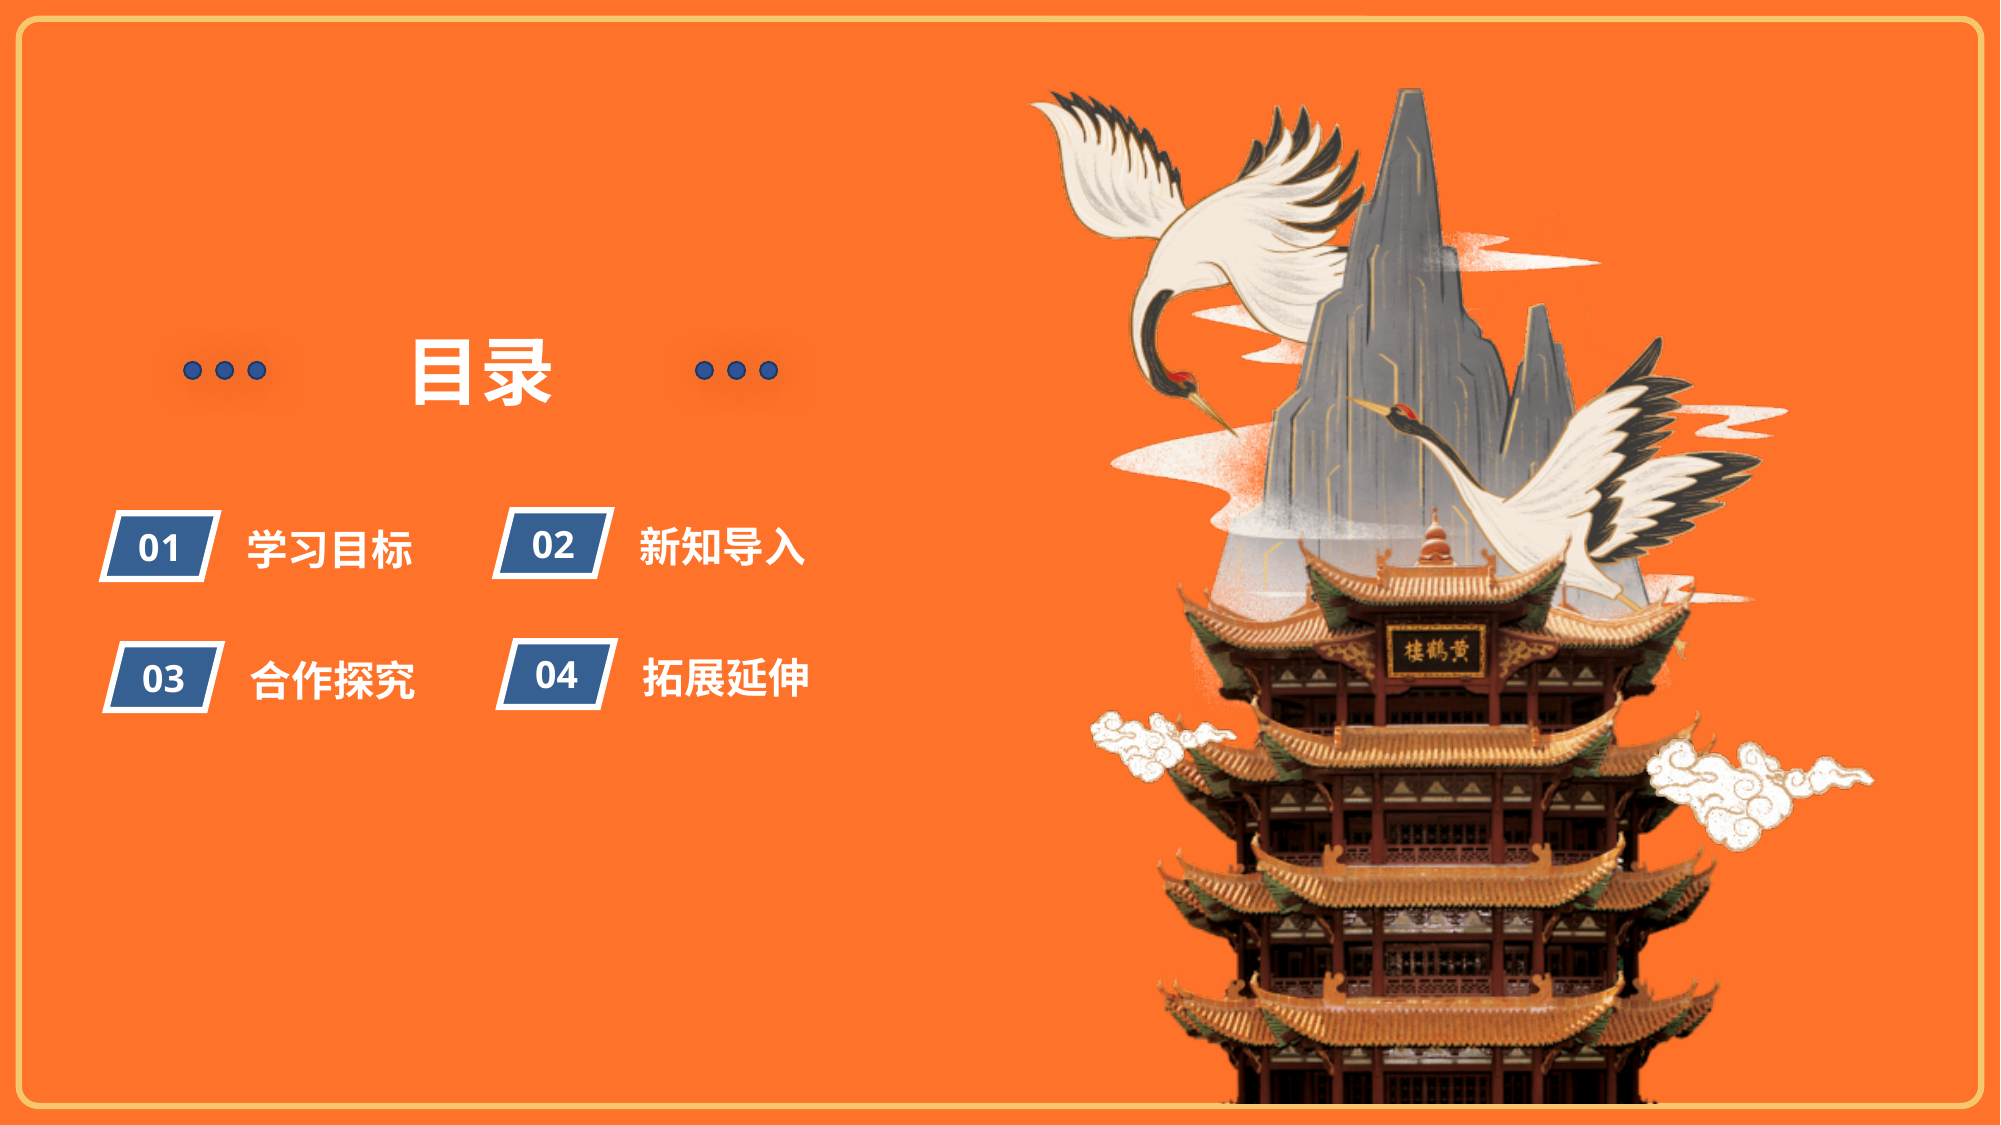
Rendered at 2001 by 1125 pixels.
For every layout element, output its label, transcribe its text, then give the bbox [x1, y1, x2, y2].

picture [998, 0, 1884, 1104]
text_box 目录 [308, 317, 653, 423]
text_box [183, 360, 203, 380]
text_box 新知导入 [594, 513, 851, 579]
text_box [215, 360, 235, 380]
text_box 学习目标 [201, 516, 458, 582]
text_box [17, 17, 1983, 1108]
text_box 03 [104, 643, 223, 711]
text_box [759, 360, 779, 380]
text_box [694, 360, 714, 380]
text_box [727, 360, 747, 380]
text_box 合作探究 [205, 647, 461, 712]
text_box 02 [494, 509, 613, 577]
text_box 拓展延伸 [598, 644, 855, 710]
text_box 04 [497, 640, 616, 708]
text_box 0 1 [101, 512, 220, 581]
text_box [247, 360, 267, 380]
